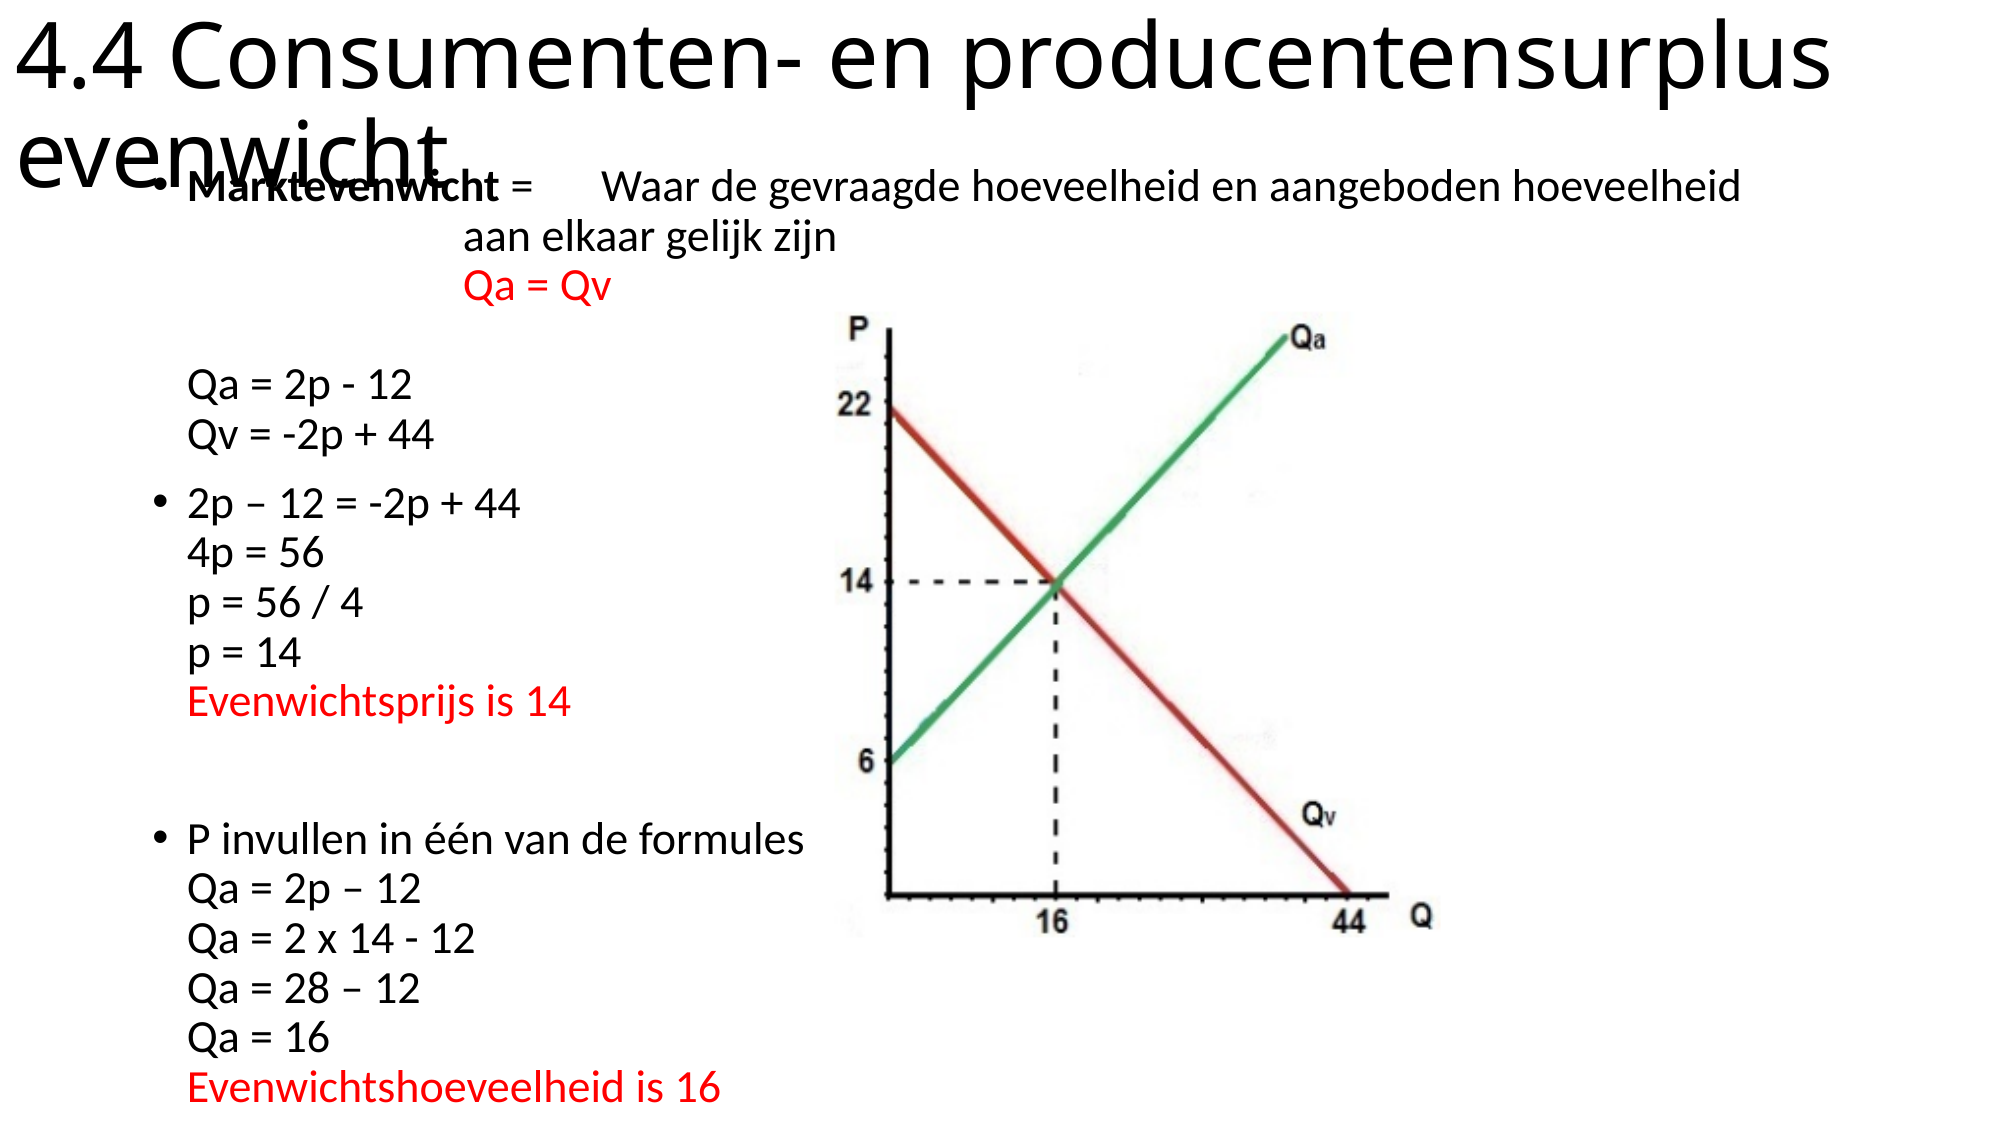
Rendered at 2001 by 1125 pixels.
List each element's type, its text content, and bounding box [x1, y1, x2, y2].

picture [806, 279, 1486, 971]
title 4.4 Consumenten- en producentensurplus evenwicht [0, 0, 2000, 218]
list Marktevenwicht = Waar de gevraagde hoeveelheid en aangeboden hoeveelheid aan elkaar gelijk zijn Qa = Qv Qa = 2p - 12 Qv = -2p + 44 2p – 12 = -2p + 44 4p = 56 p = 56 / 4 p = 14 Evenwichtsprijs is 14 P invullen in één van de formules Qa = 2p – 12 Qa = 2 x 14 - 12 Qa = 28 – 12 Qa = 16 Evenwichtshoeveelheid is 16 [137, 154, 1924, 1125]
